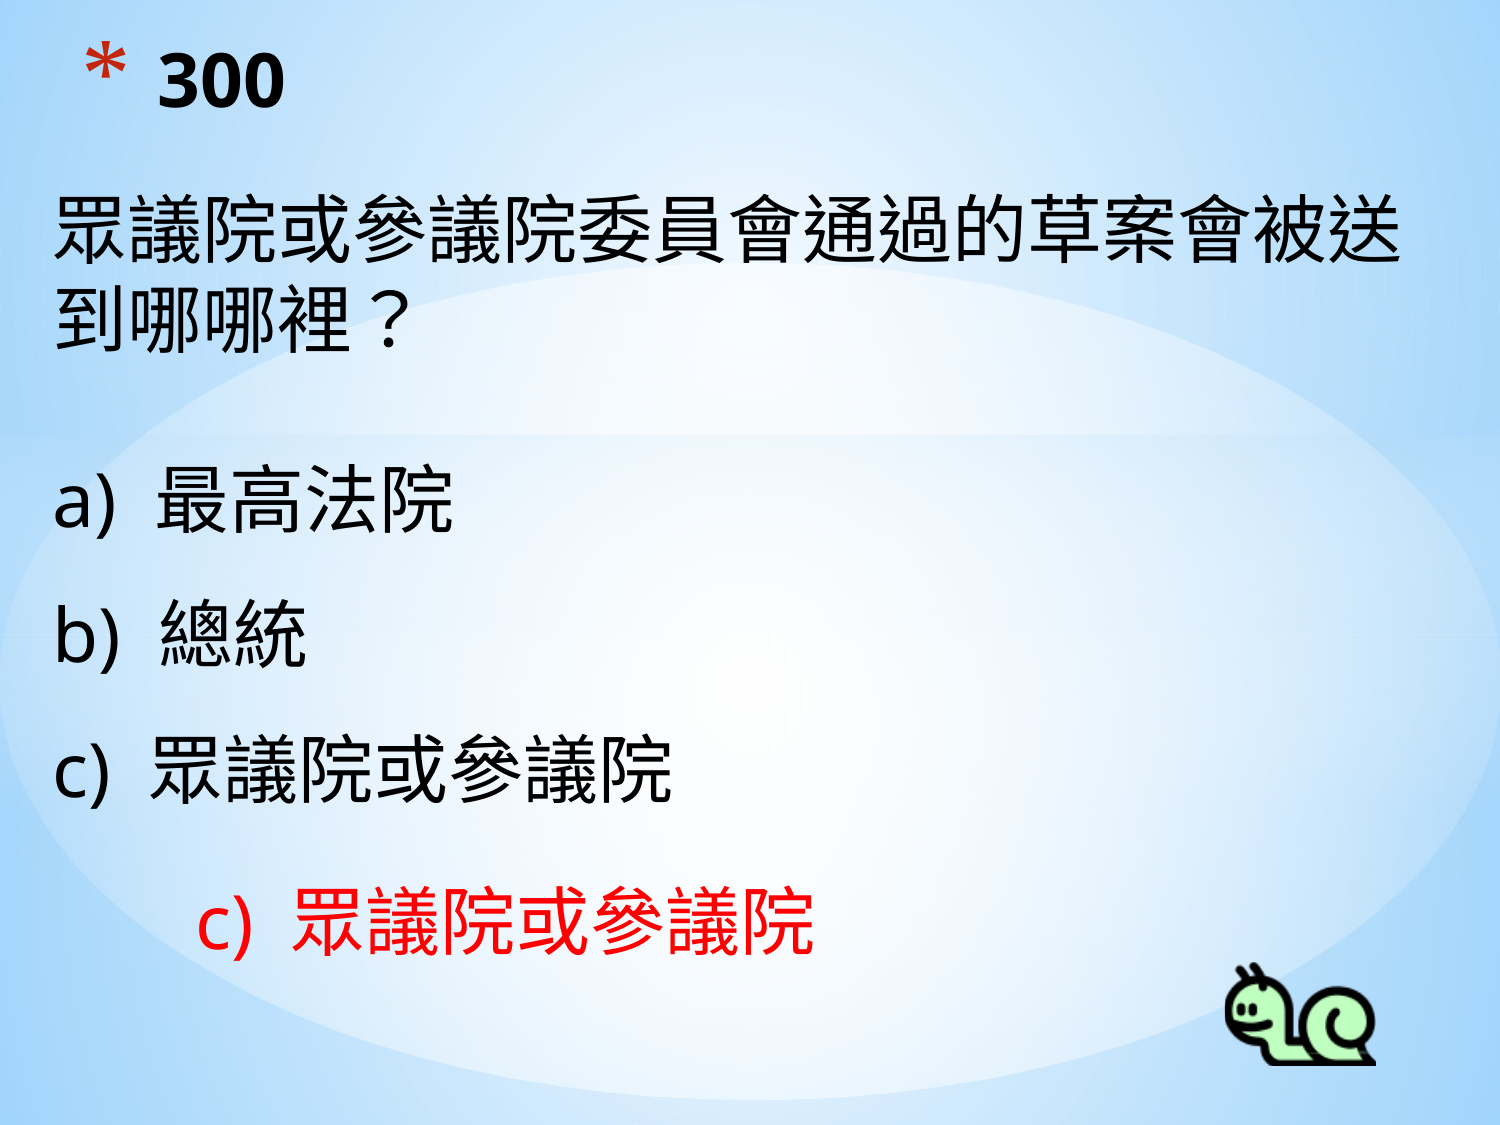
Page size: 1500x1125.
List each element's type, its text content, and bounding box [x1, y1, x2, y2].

picture [1224, 962, 1377, 1067]
text_box a) 最高法院 b) 總統 c) 眾議院或參議院 [37, 399, 1242, 955]
text_box 眾議院或參議院委員會通過的草案會被送到哪哪裡？ [37, 174, 1463, 370]
title 300 [37, 24, 375, 150]
text_box c) 眾議院或參議院 [180, 867, 831, 1123]
